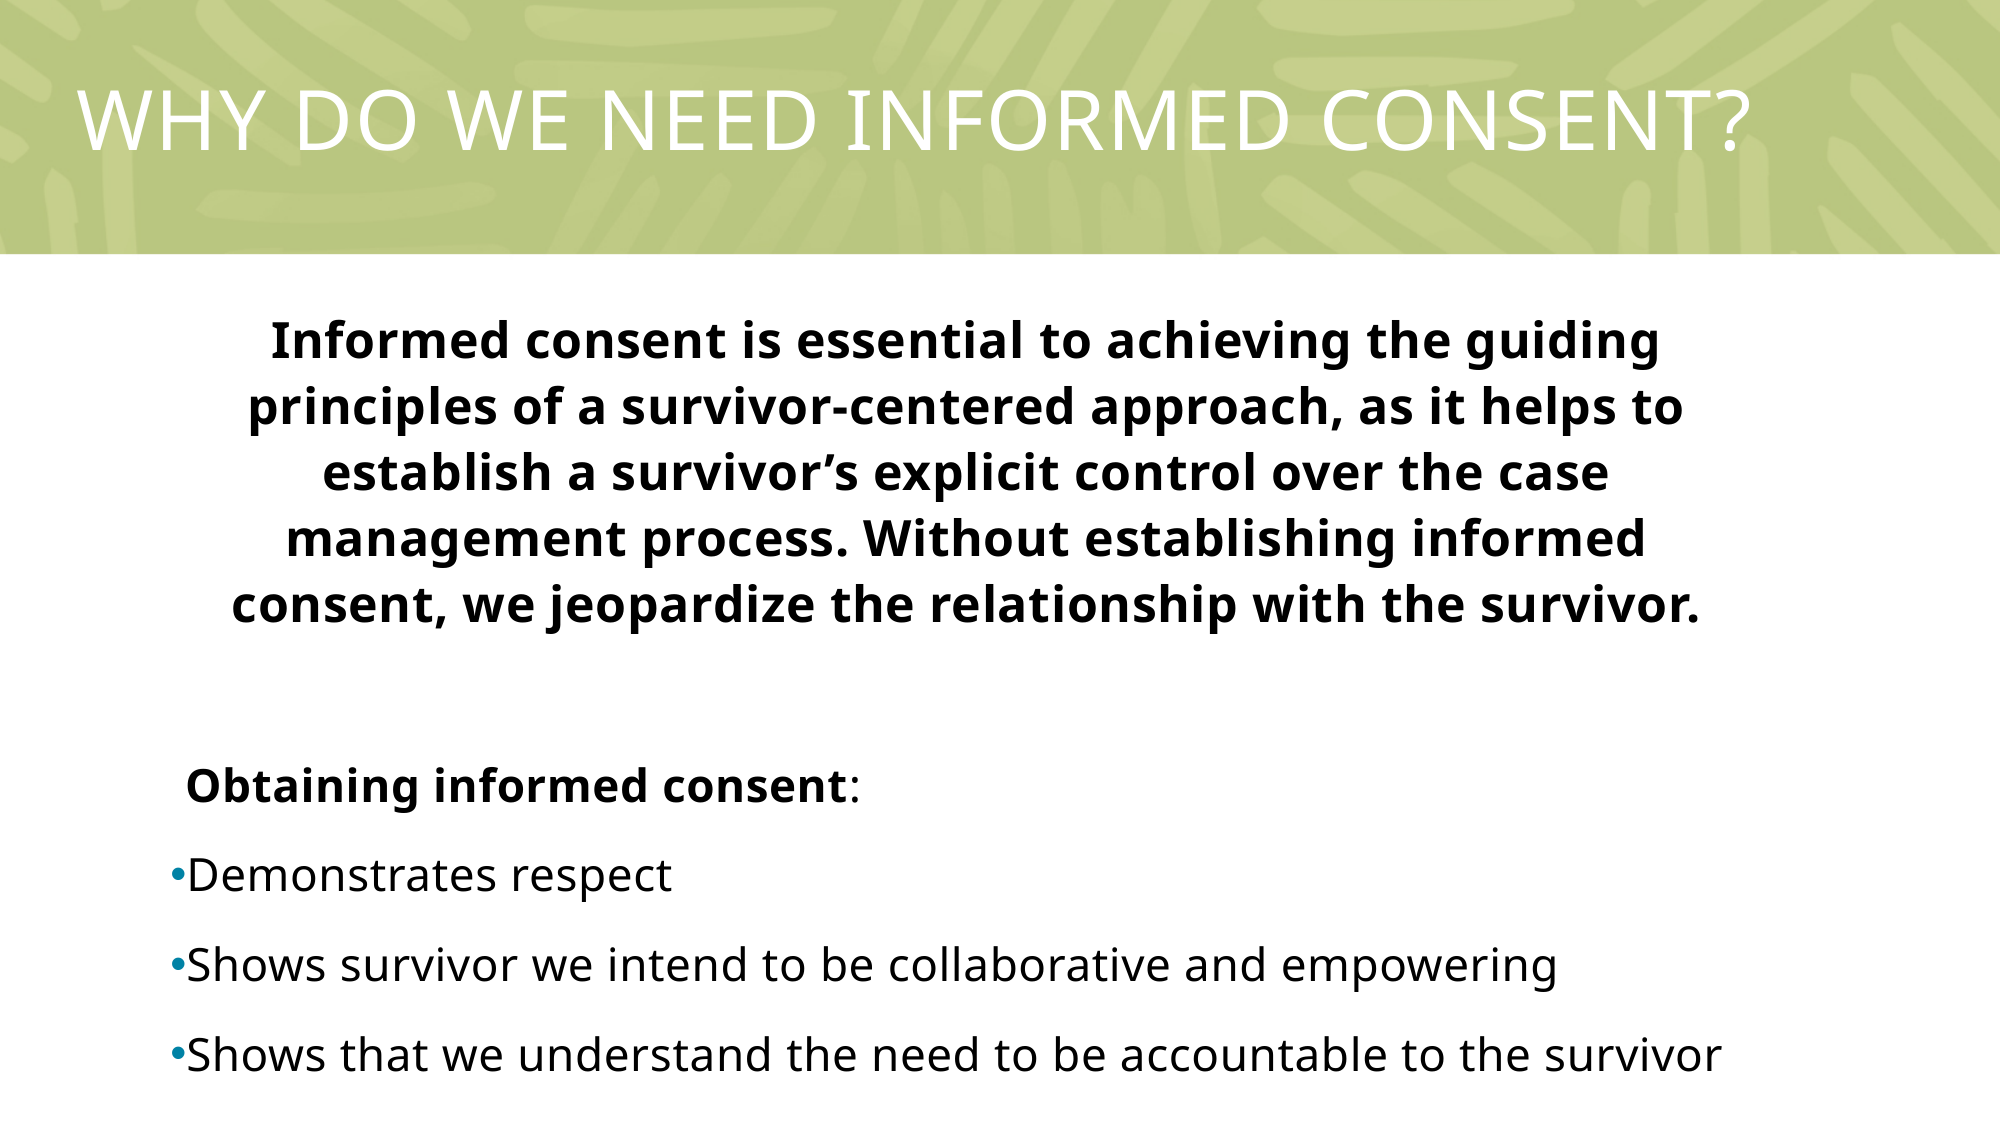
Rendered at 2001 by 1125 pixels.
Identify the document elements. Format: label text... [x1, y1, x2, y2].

picture [0, 0, 2000, 1125]
list Informed consent is essential to achieving the guiding principles of a survivor-centered approach, as it helps to establish a survivor’s explicit control over the case management process. Without establishing informed consent, we jeopardize the relationship with the survivor. Obtaining informed consent: Demonstrates respect Shows survivor we intend to be collaborative and empowering Shows that we understand the need to be accountable to the survivor [162, 294, 1758, 955]
title Why do we need informed consent? [61, 33, 1938, 220]
